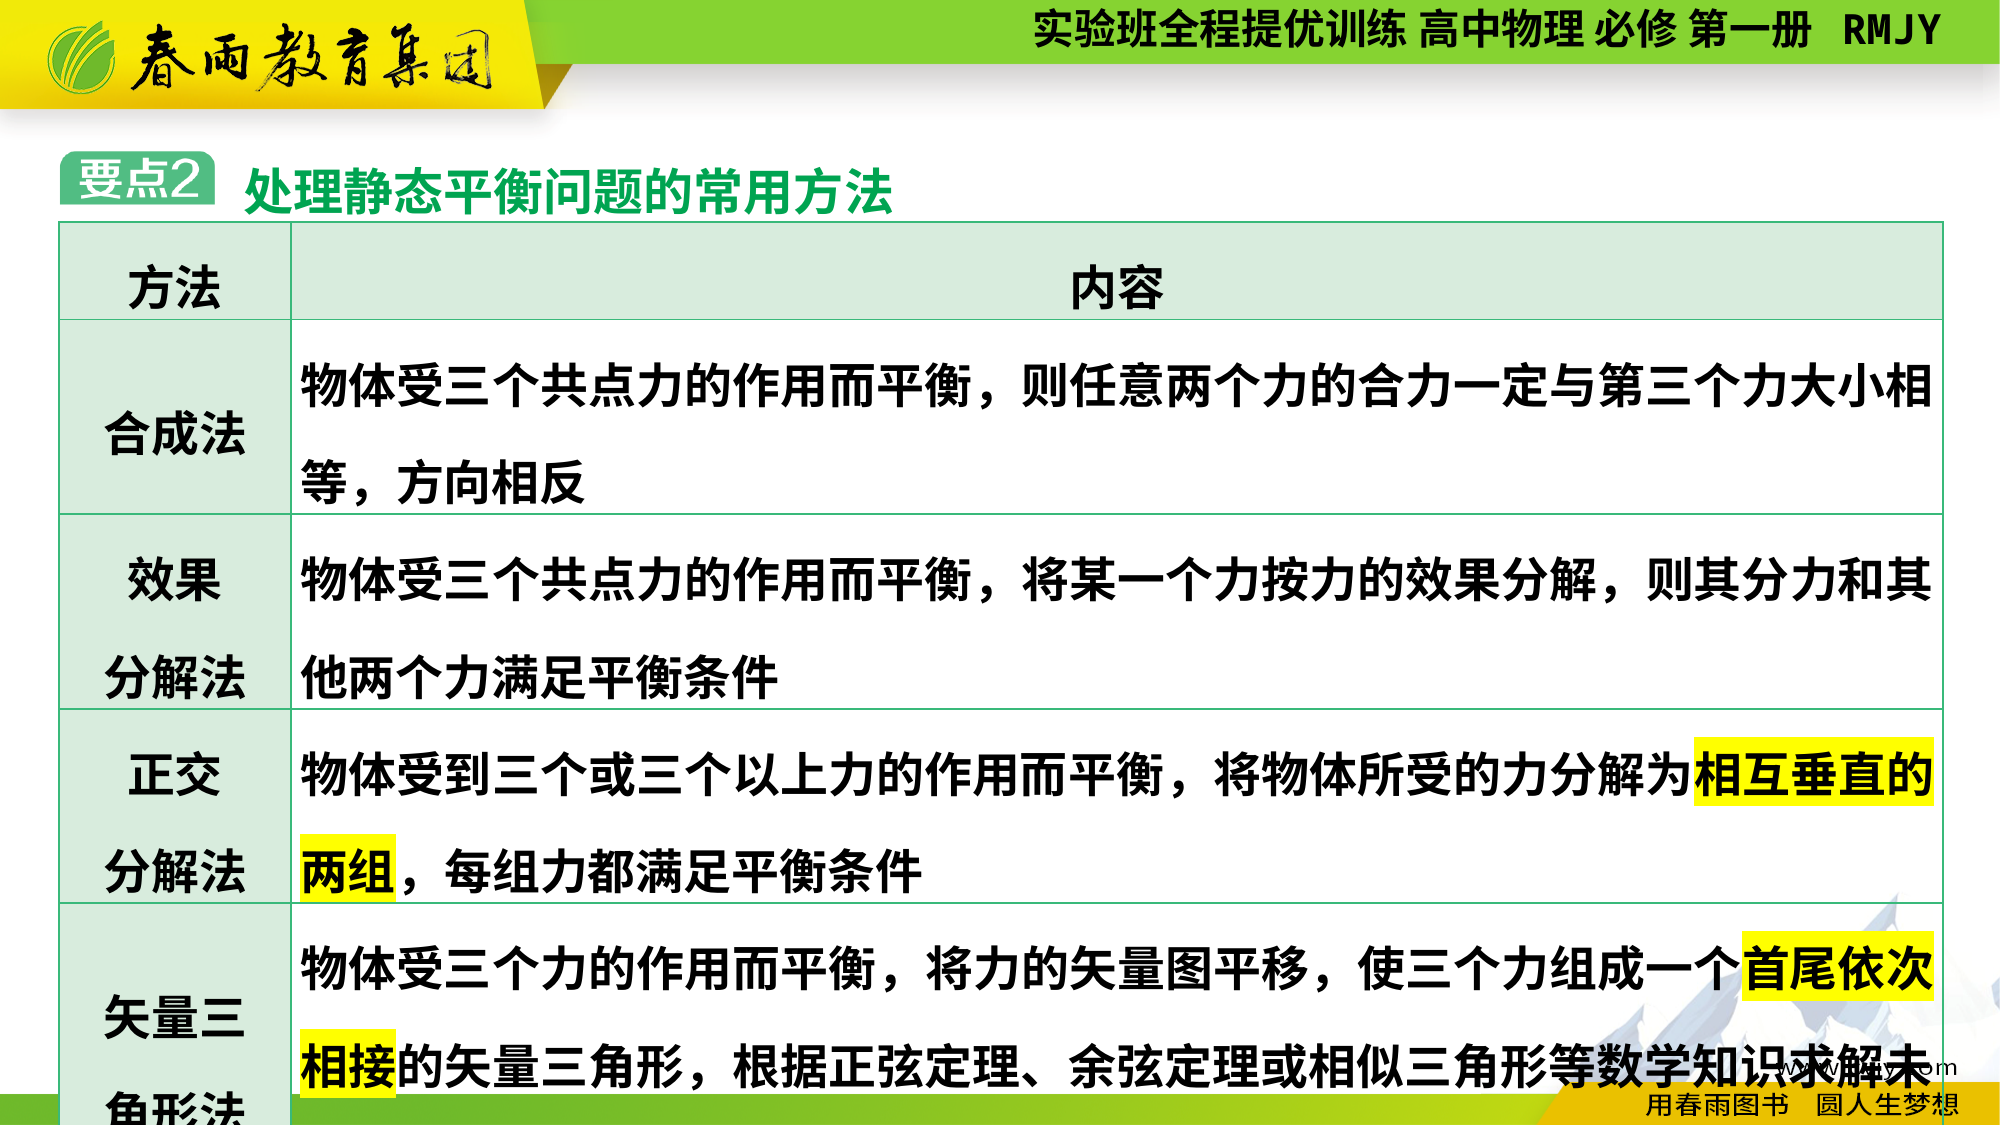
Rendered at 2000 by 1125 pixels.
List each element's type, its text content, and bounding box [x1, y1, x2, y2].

table_cell 矢量三 角形法 [60, 904, 290, 1125]
picture [0, 0, 2000, 1125]
table_cell 效果 分解法 [60, 515, 290, 708]
table_cell 合成法 [60, 320, 290, 513]
table_header 内容 [292, 223, 1942, 319]
table_cell 物体受三个力的作用而平衡，将力的矢量图平移，使三个力组成一个首尾依次相接的矢量三角形，根据正弦定理、余弦定理或相似三角形等数学知识求解未知力 [292, 904, 1942, 1125]
table_header 方法 [60, 223, 290, 319]
table_cell 物体受到三个或三个以上力的作用而平衡，将物体所受的力分解为相互垂直的两组，每组力都满足平衡条件 [292, 710, 1942, 902]
table_cell 正交 分解法 [60, 710, 290, 902]
list 处理静态平衡问题的常用方法 [59, 122, 1944, 221]
table_cell 物体受三个共点力的作用而平衡，将某一个力按力的效果分解，则其分力和其他两个力满足平衡条件 [292, 515, 1942, 708]
table_cell 物体受三个共点力的作用而平衡，则任意两个力的合力一定与第三个力大小相等，方向相反 [292, 320, 1942, 513]
